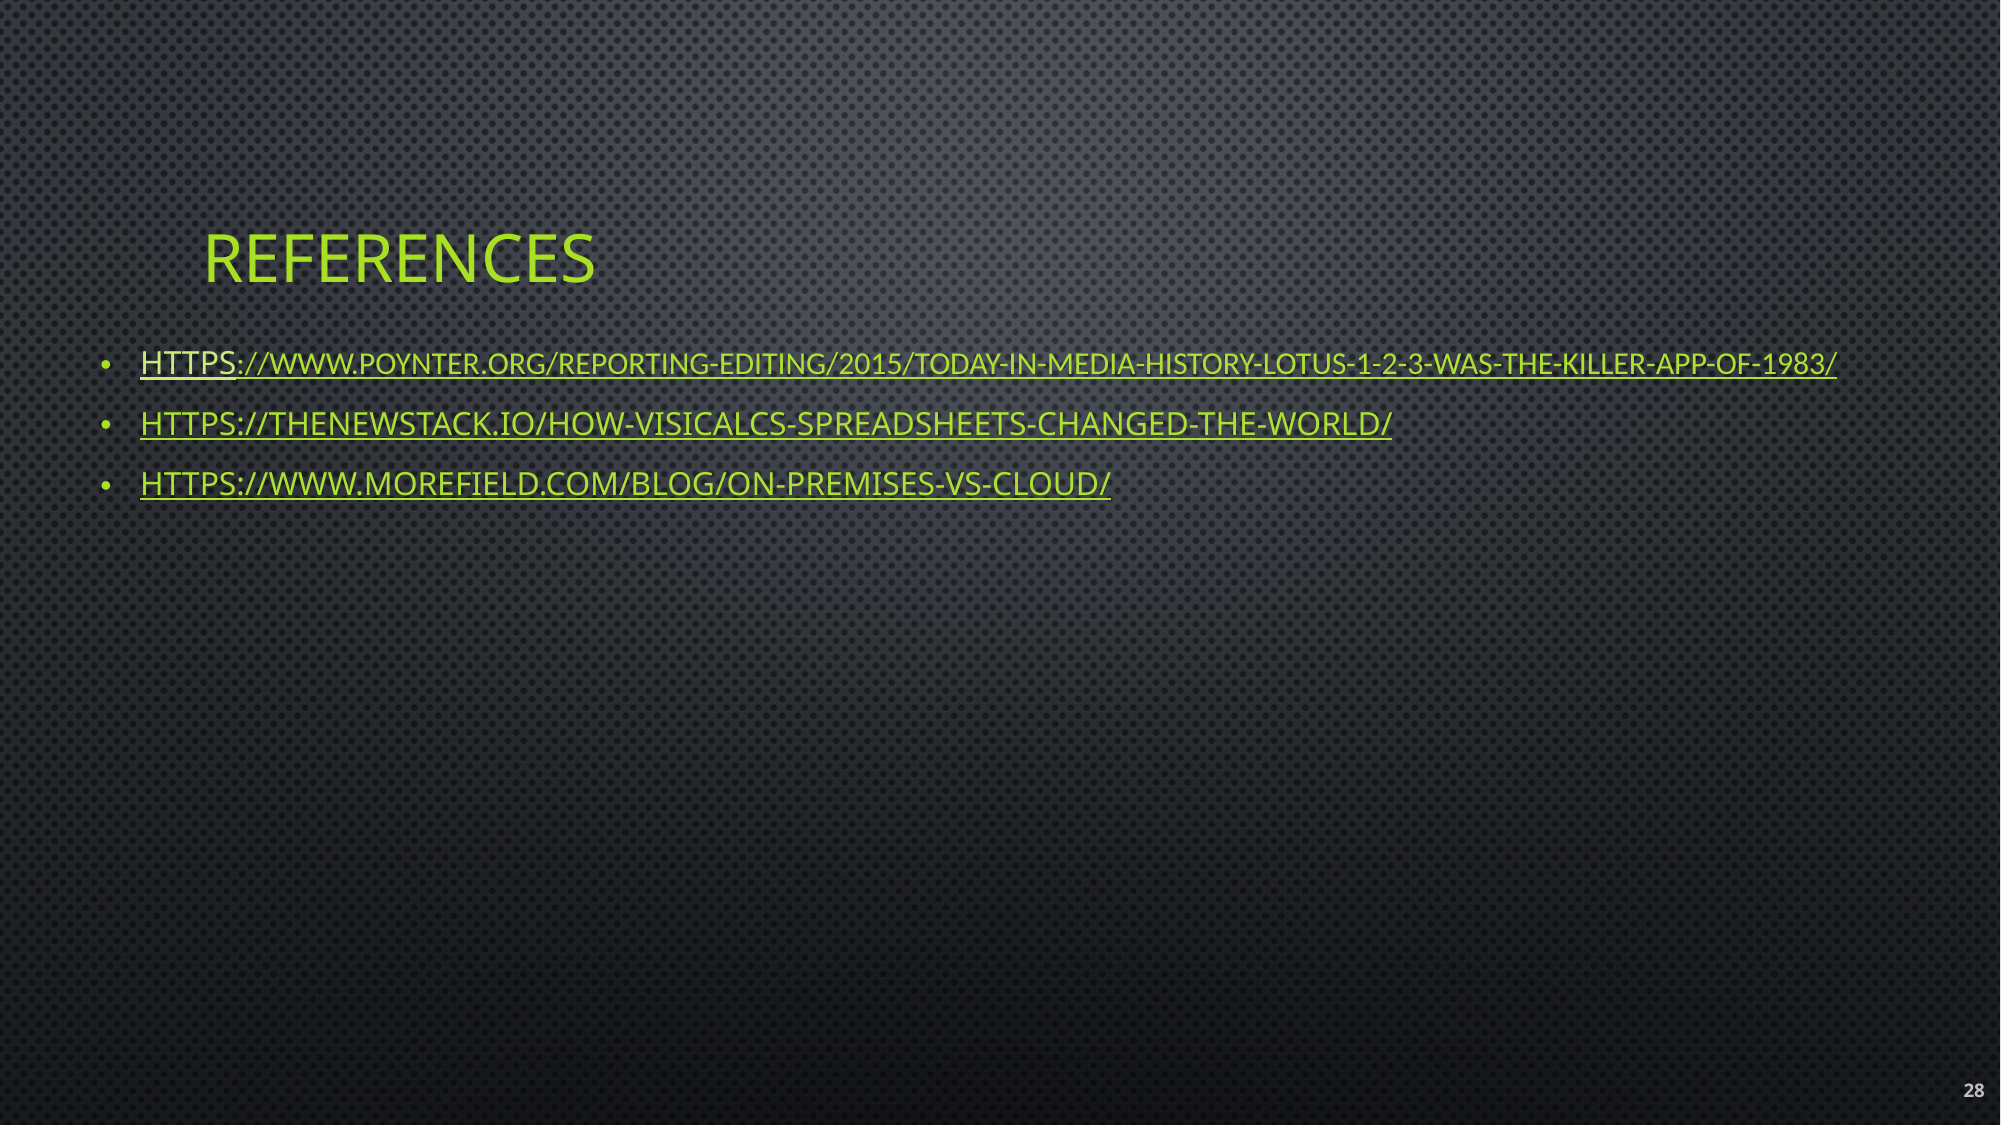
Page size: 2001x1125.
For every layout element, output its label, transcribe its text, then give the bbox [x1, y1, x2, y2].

title References [187, 99, 1813, 333]
slide_number 28 [1909, 1061, 2000, 1122]
list https://www.poynter.org/reporting-editing/2015/today-in-media-history-lotus-1-2-3-was-the-killer-app-of-1983/ https://thenewstack.io/how-visicalcs-spreadsheets-changed-the-world/ https://www.morefield.com/blog/on-premises-vs-cloud/ [85, 333, 1879, 516]
